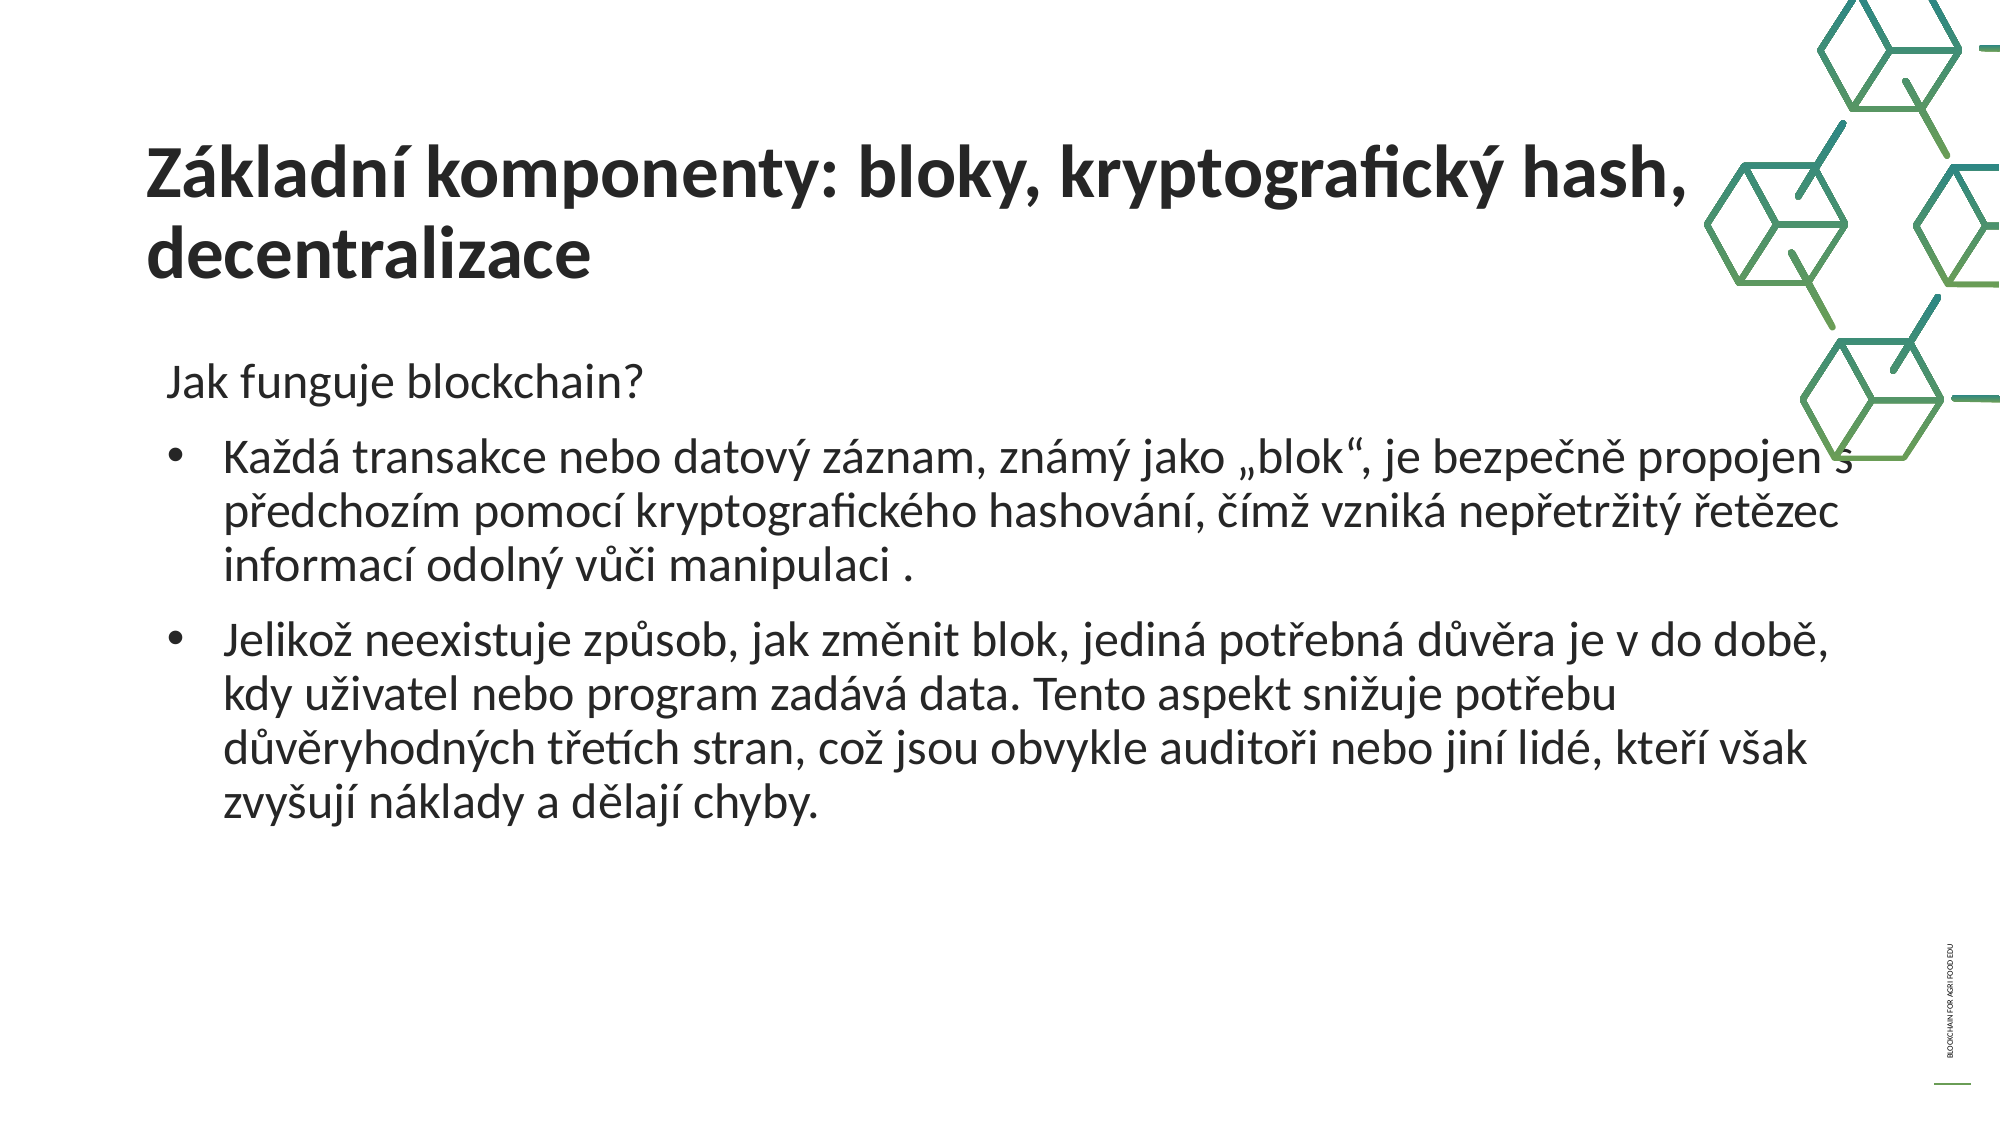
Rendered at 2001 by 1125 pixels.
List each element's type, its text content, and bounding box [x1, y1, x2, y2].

list Základní komponenty: bloky, kryptografický hash, decentralizace [130, 124, 1698, 337]
list Jak funguje blockchain? Každá transakce nebo datový záznam, známý jako „blok“, je bezpečně propojen s předchozím pomocí kryptografického hashování, čímž vzniká nepřetržitý řetězec informací odolný vůči manipulaci . Jelikož neexistuje způsob, jak změnit blok, jediná potřebná důvěra je v do době, kdy uživatel nebo program zadává data. Tento aspekt snižuje potřebu důvěryhodných třetích stran, což jsou obvykle auditoři nebo jiní lidé, kteří však zvyšují náklady a dělají chyby. [151, 348, 1890, 980]
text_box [1703, 0, 2000, 462]
